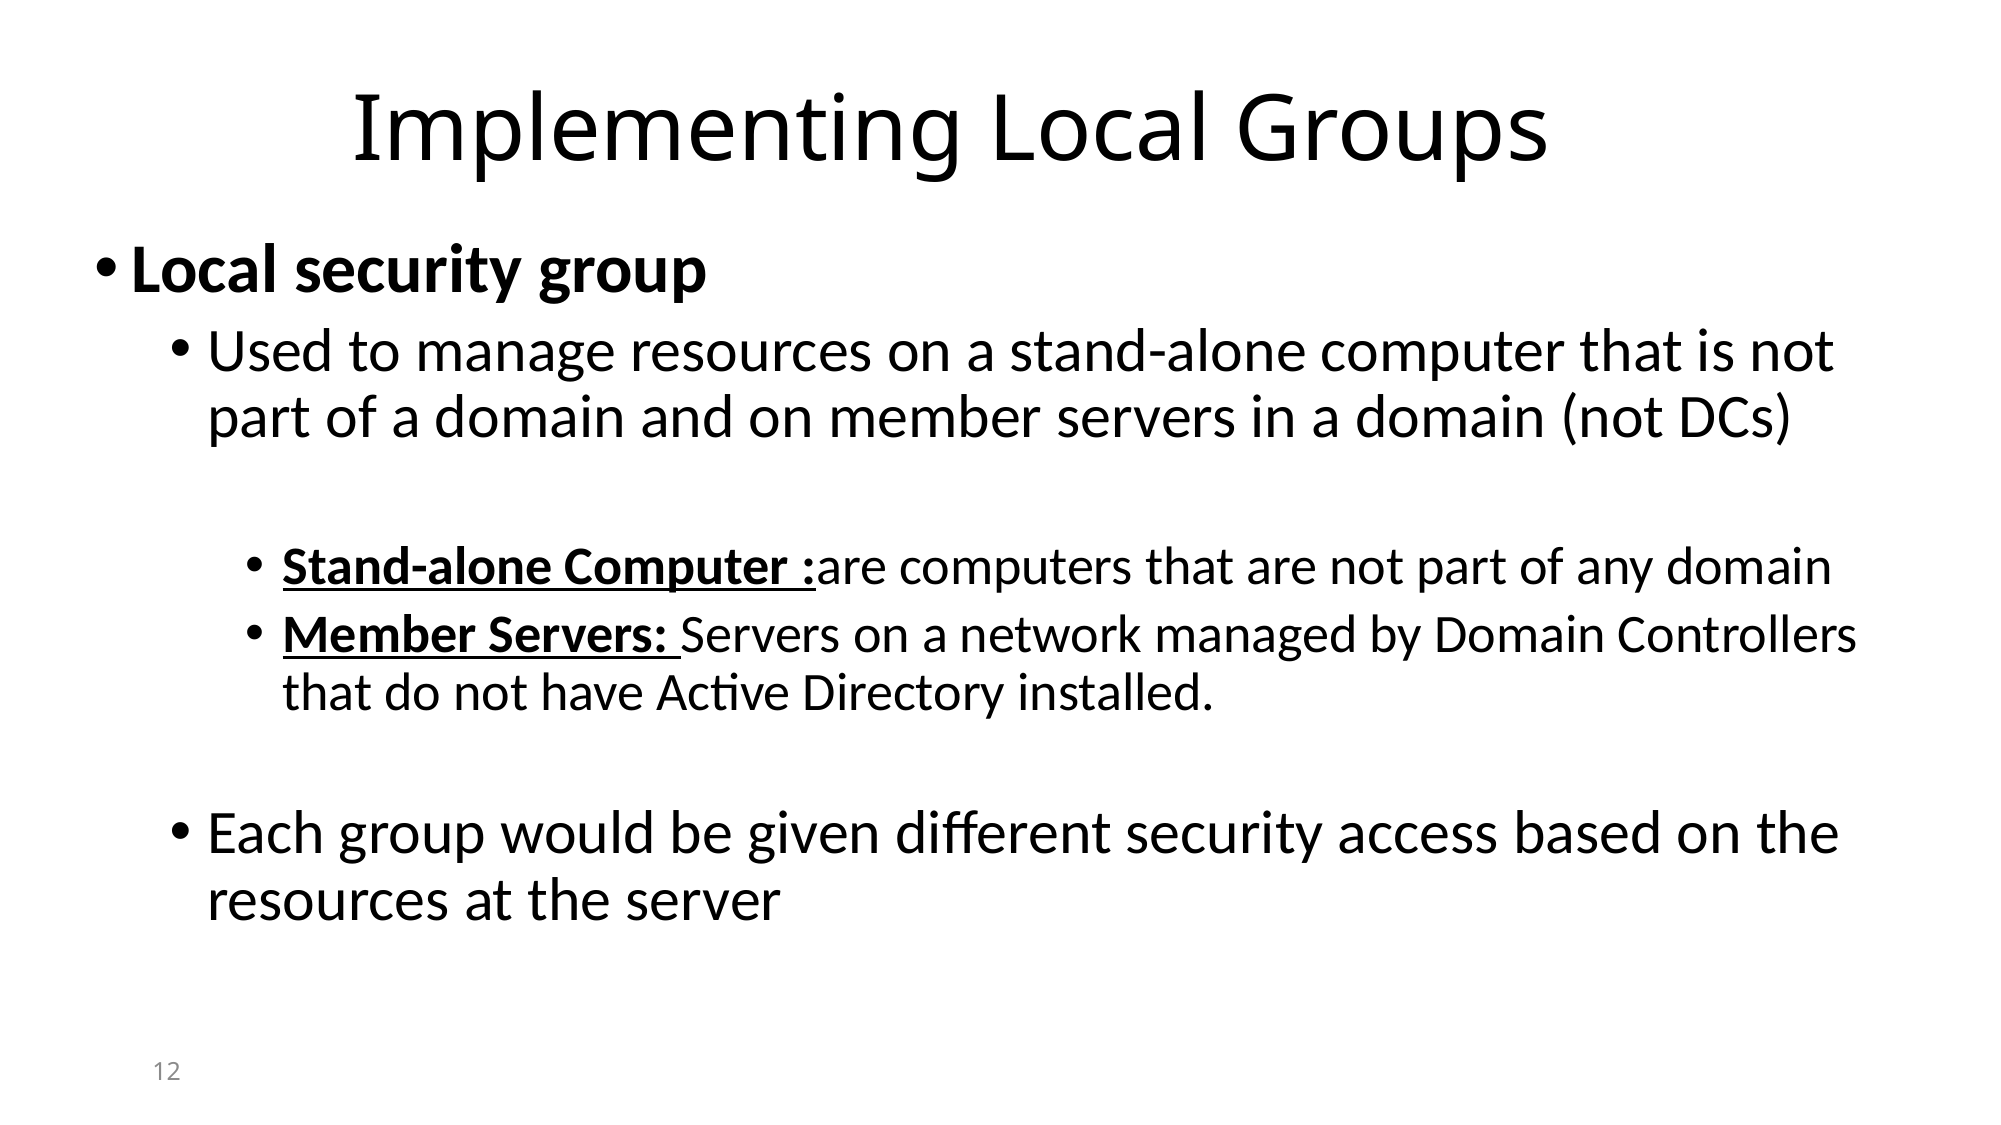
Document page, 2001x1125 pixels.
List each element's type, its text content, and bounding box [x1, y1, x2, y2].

title Implementing Local Groups [337, 37, 1663, 224]
list Local security group Used to manage resources on a stand-alone computer that is not part of a domain and on member servers in a domain (not DCs) Stand-alone Computer :are computers that are not part of any domain Member Servers: Servers on a network managed by Domain Controllers that do not have Active Directory installed. Each group would be given different security access based on the resources at the server [79, 224, 1928, 1025]
slide_number 12 [137, 1042, 588, 1103]
